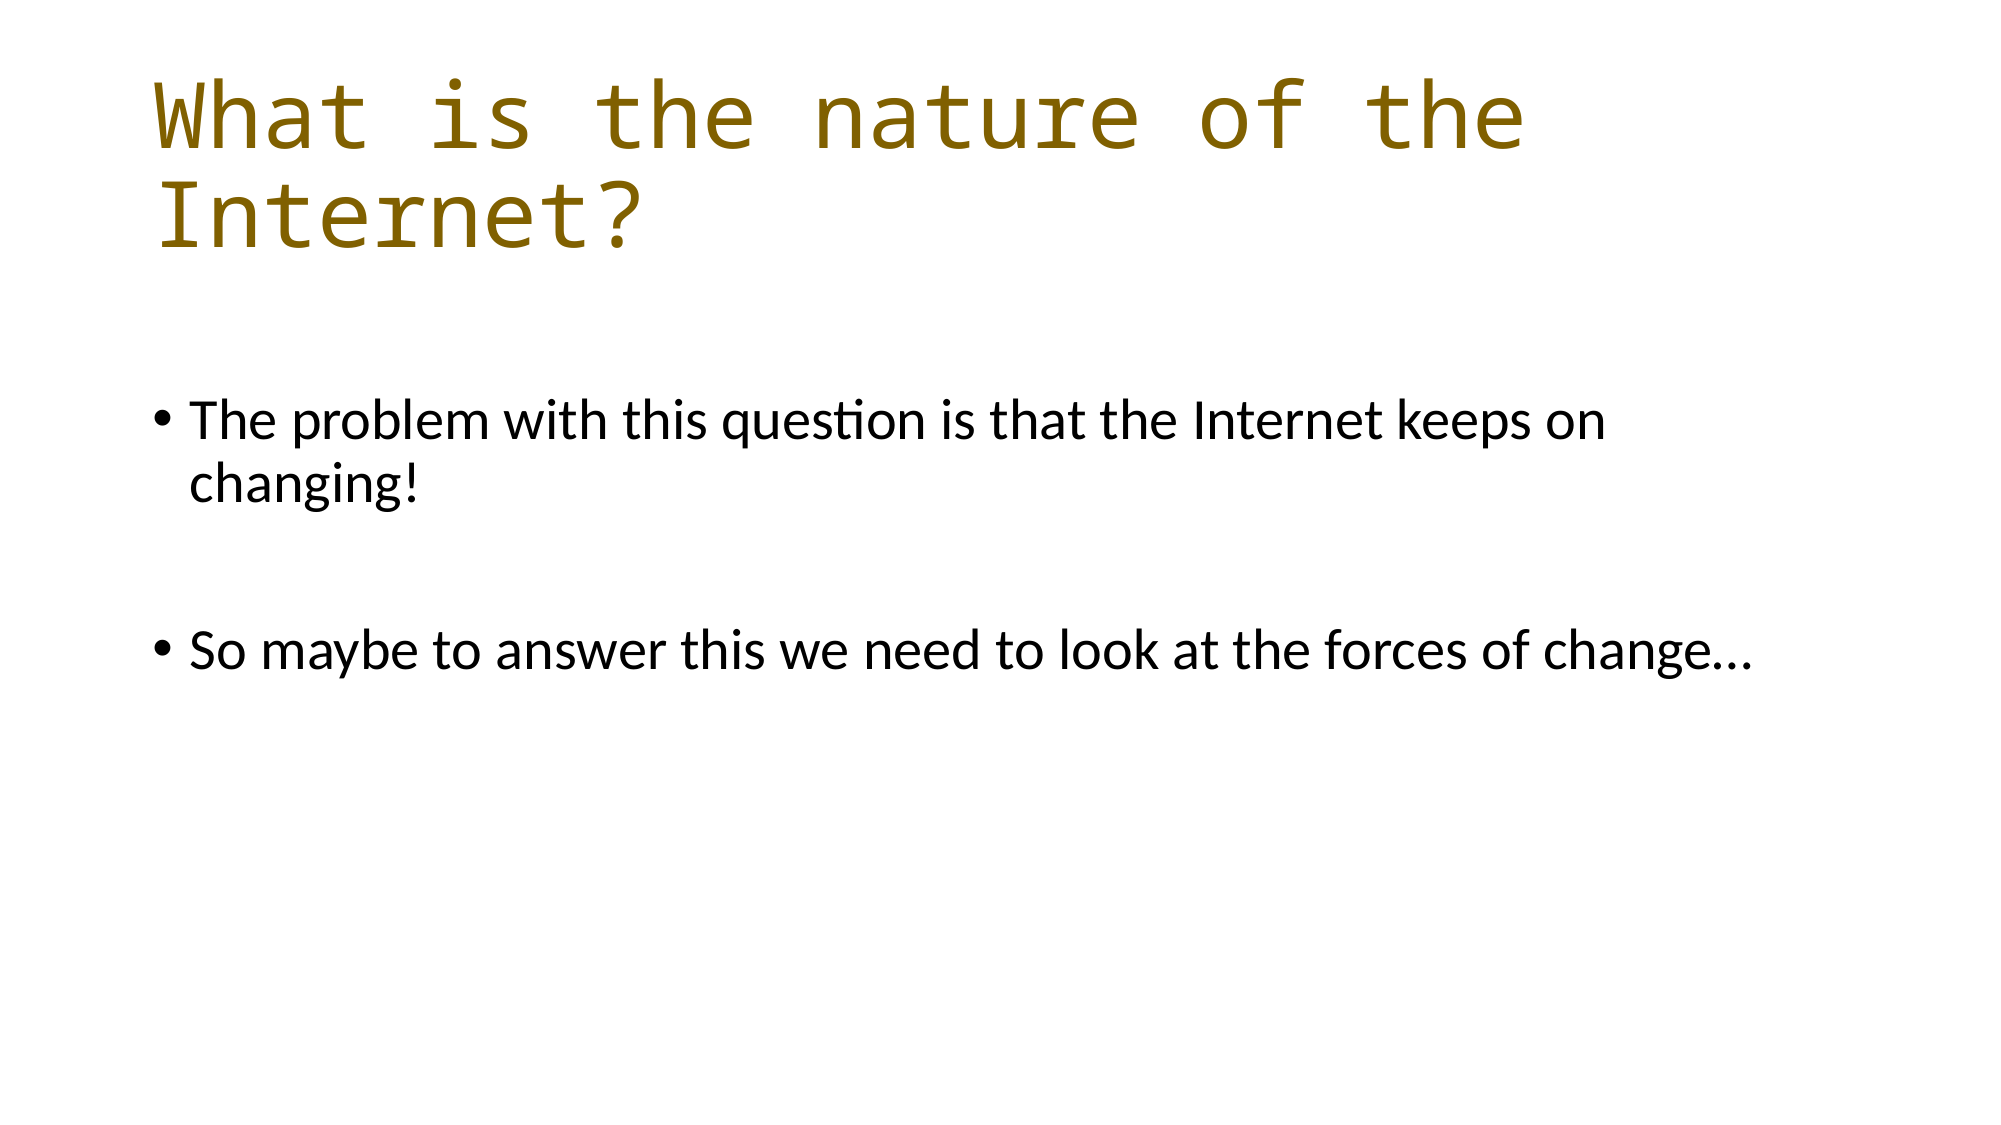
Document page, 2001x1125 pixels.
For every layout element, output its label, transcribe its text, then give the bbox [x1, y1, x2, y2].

list The problem with this question is that the Internet keeps on changing! So maybe to answer this we need to look at the forces of change… [137, 381, 1863, 1096]
title What is the nature of the Internet? [137, 59, 1863, 278]
